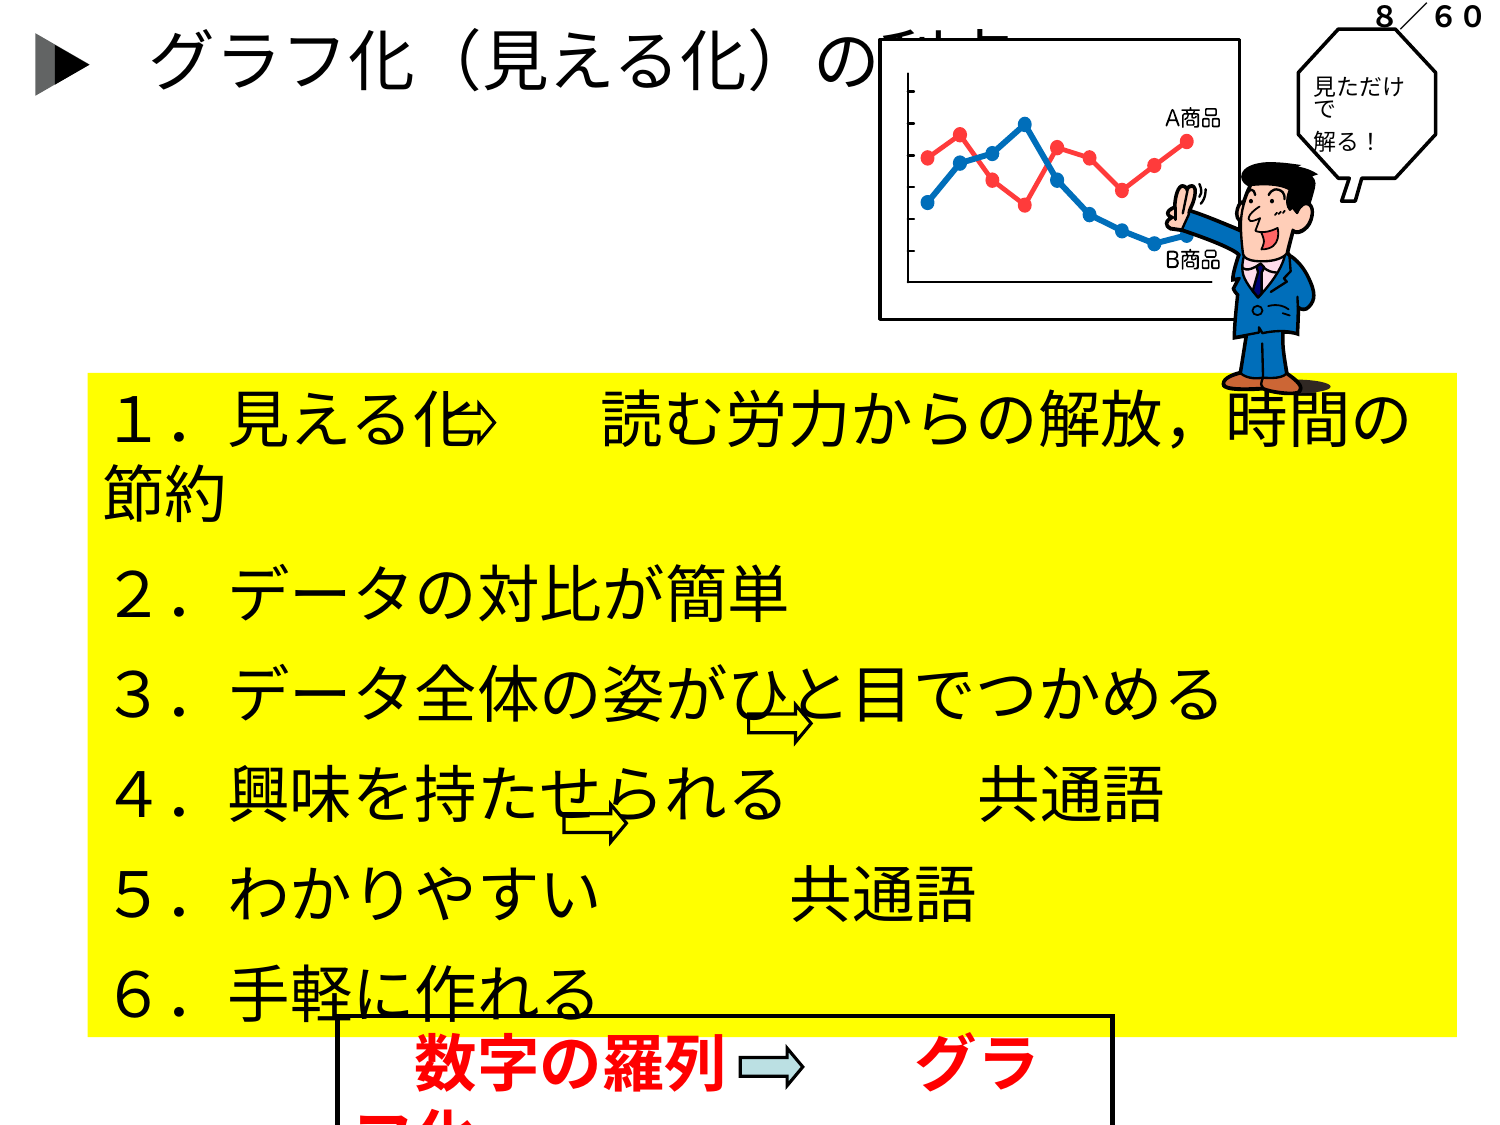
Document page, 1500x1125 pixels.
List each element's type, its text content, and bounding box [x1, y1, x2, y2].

text_box [446, 403, 495, 442]
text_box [0, 0, 90, 97]
text_box ８／６０ [1326, 0, 1500, 41]
picture [877, 26, 1439, 400]
text_box 数字の羅列 グラフ化 [337, 1016, 1113, 1125]
text_box １．見える化 読む労力からの解放，時間の節約 ２．データの対比が簡単 ３．データ全体の姿がひと目でつかめる ４．興味を持たせられる 共通語 ５．わかりやすい 共通語 ６．手軽に作れる [87, 372, 1457, 1038]
text_box [563, 804, 627, 842]
text_box [748, 704, 812, 743]
title グラフ化（見える化）の利点 [0, 0, 1275, 119]
text_box [740, 1048, 803, 1086]
